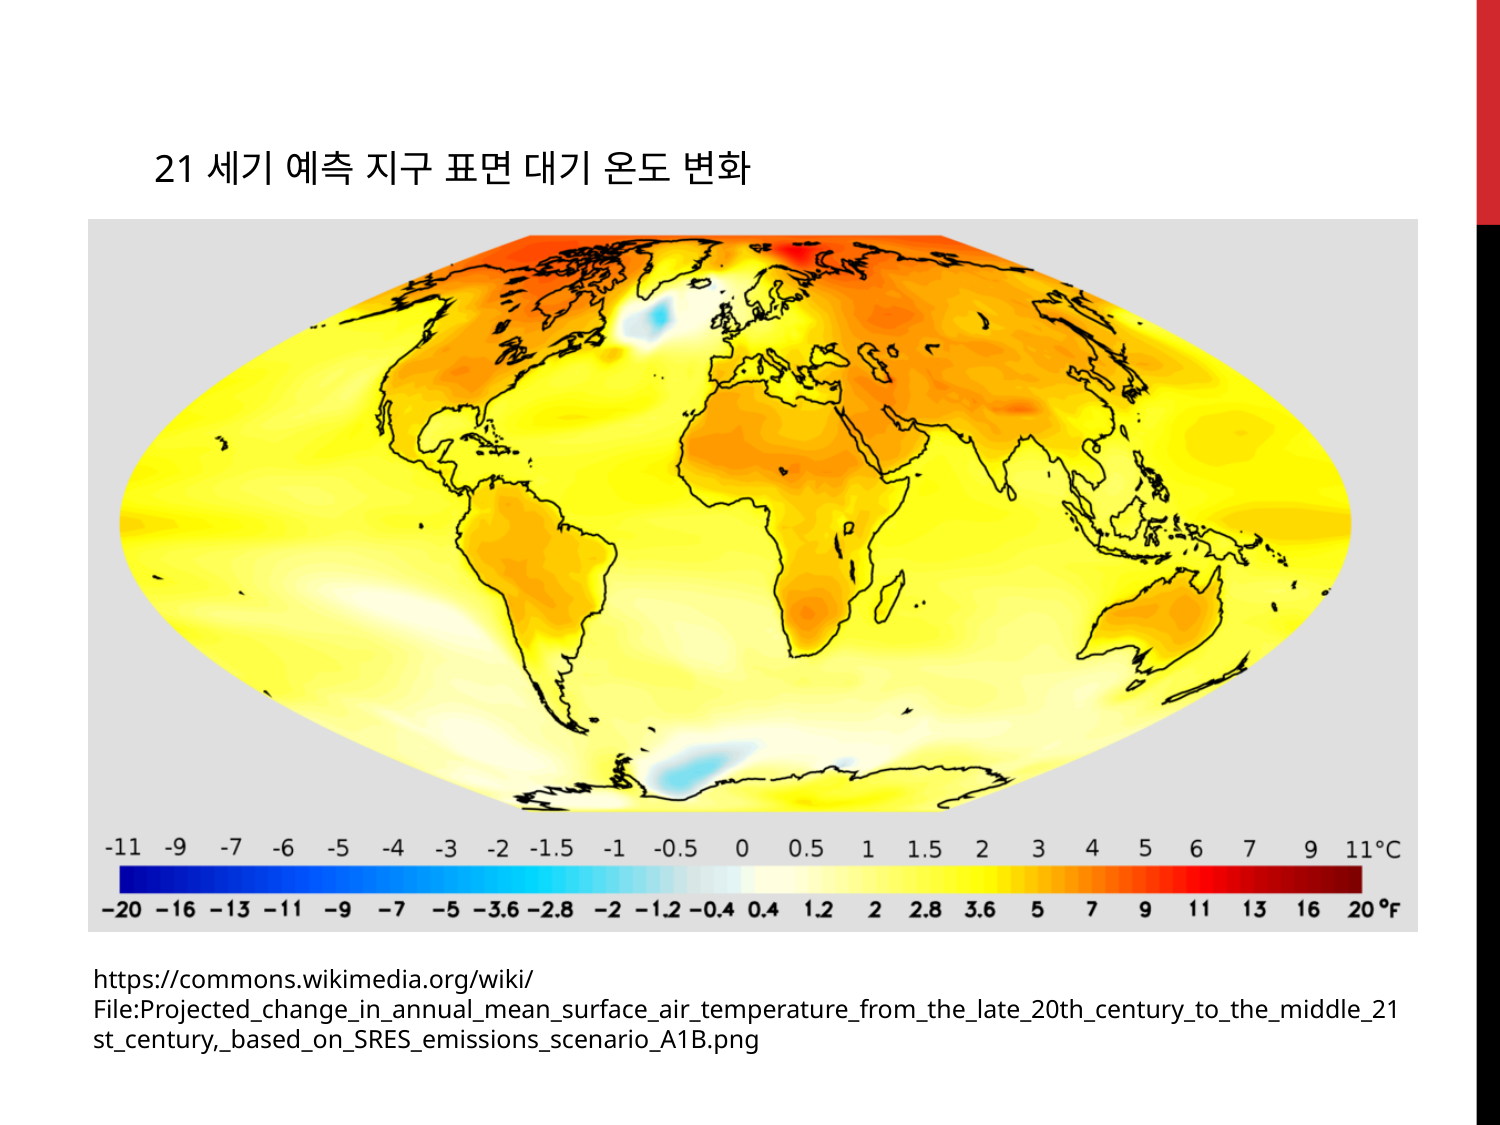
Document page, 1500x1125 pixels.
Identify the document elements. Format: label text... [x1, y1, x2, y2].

text_box 21세기 예측 지구 표면 대기 온도 변화 [139, 137, 768, 197]
picture [87, 219, 1418, 933]
text_box https://commons.wikimedia.org/wiki/File:Projected_change_in_annual_mean_surface_air_temperature_from_the_late_20th_century_to_the_middle_21st_century,_based_on_SRES_emissions_scenario_A1B.png [78, 956, 1418, 1062]
